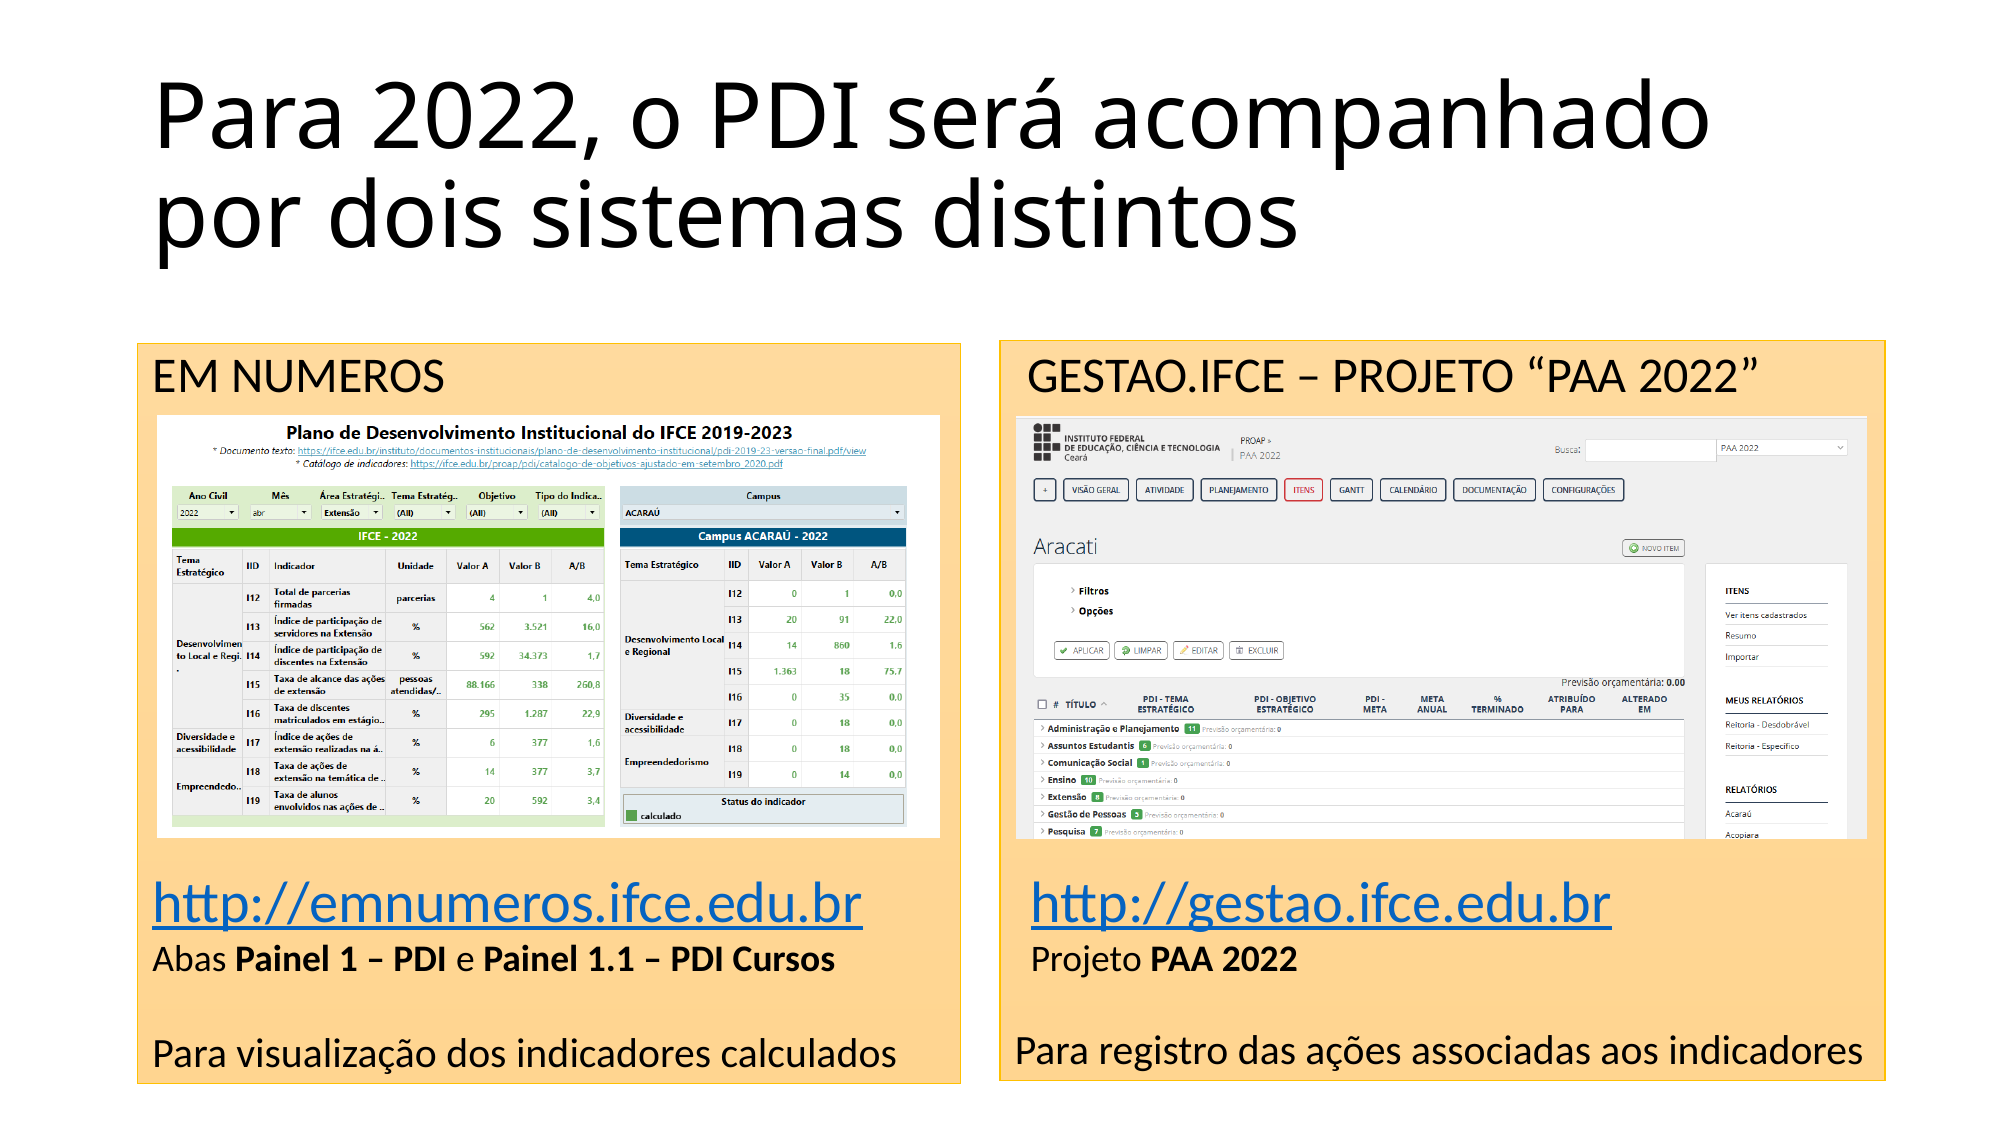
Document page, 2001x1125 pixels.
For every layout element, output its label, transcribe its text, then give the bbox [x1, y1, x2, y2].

text_box Para visualização dos indicadores calculados [137, 411, 961, 1084]
list EM NUMEROS [137, 275, 984, 411]
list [157, 415, 940, 838]
title Para 2022, o PDI será acompanhado por dois sistemas distintos [137, 59, 1863, 278]
text_box http://emnumeros.ifce.edu.br Abas Painel 1 – PDI e Painel 1.1 – PDI Cursos [137, 856, 920, 986]
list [1016, 416, 1867, 839]
list GESTAO.IFCE – PROJETO “PAA 2022” [1012, 275, 1863, 411]
text_box Para registro das ações associadas aos indicadores [999, 340, 1886, 1081]
text_box http://gestao.ifce.edu.br Projeto PAA 2022 [1016, 856, 1798, 986]
